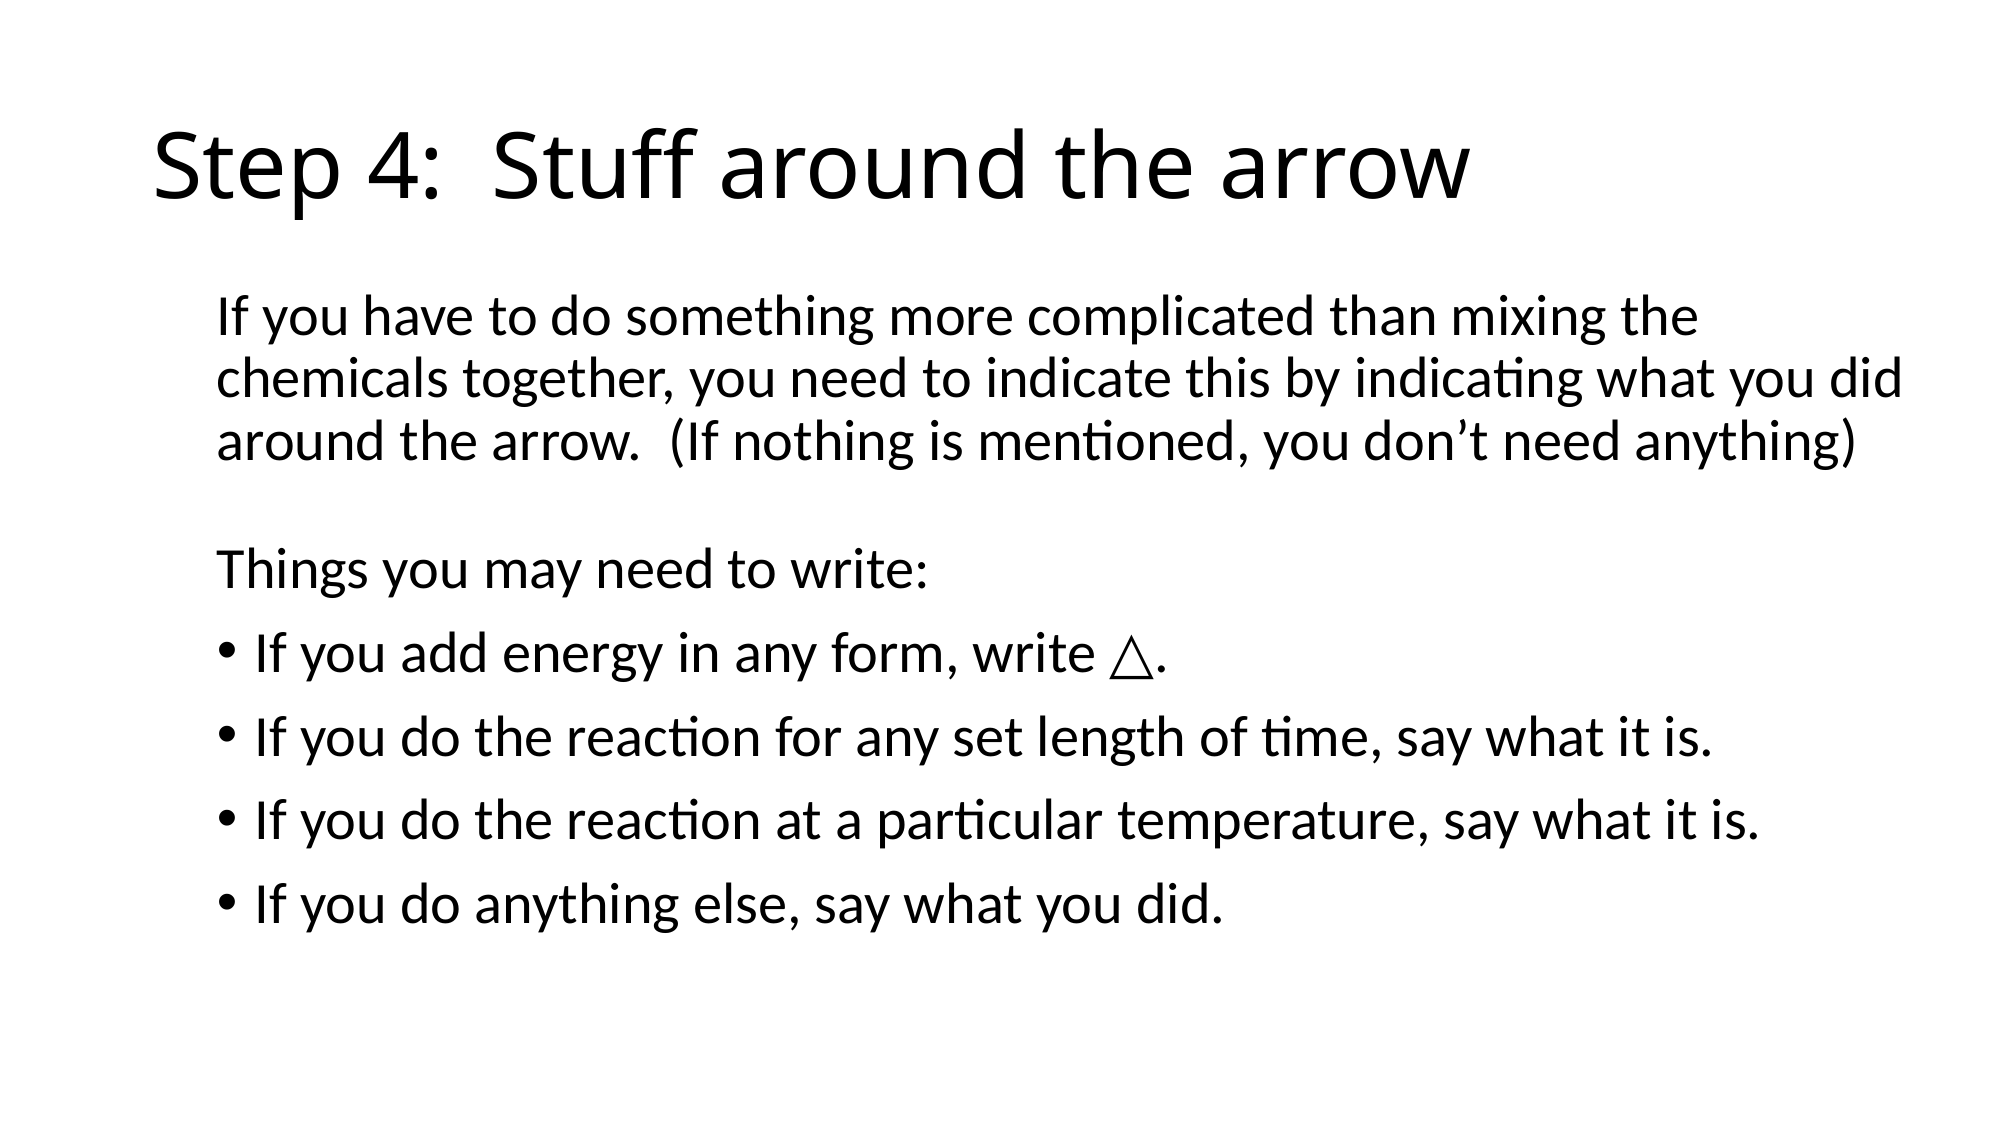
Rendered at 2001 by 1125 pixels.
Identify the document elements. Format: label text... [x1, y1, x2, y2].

title Step 4: Stuff around the arrow [137, 59, 1863, 278]
list If you have to do something more complicated than mixing the chemicals together, you need to indicate this by indicating what you did around the arrow. (If nothing is mentioned, you don’t need anything) Things you may need to write: If you add energy in any form, write △. If you do the reaction for any set length of time, say what it is. If you do the reaction at a particular temperature, say what it is. If you do anything else, say what you did. [201, 277, 1927, 1105]
